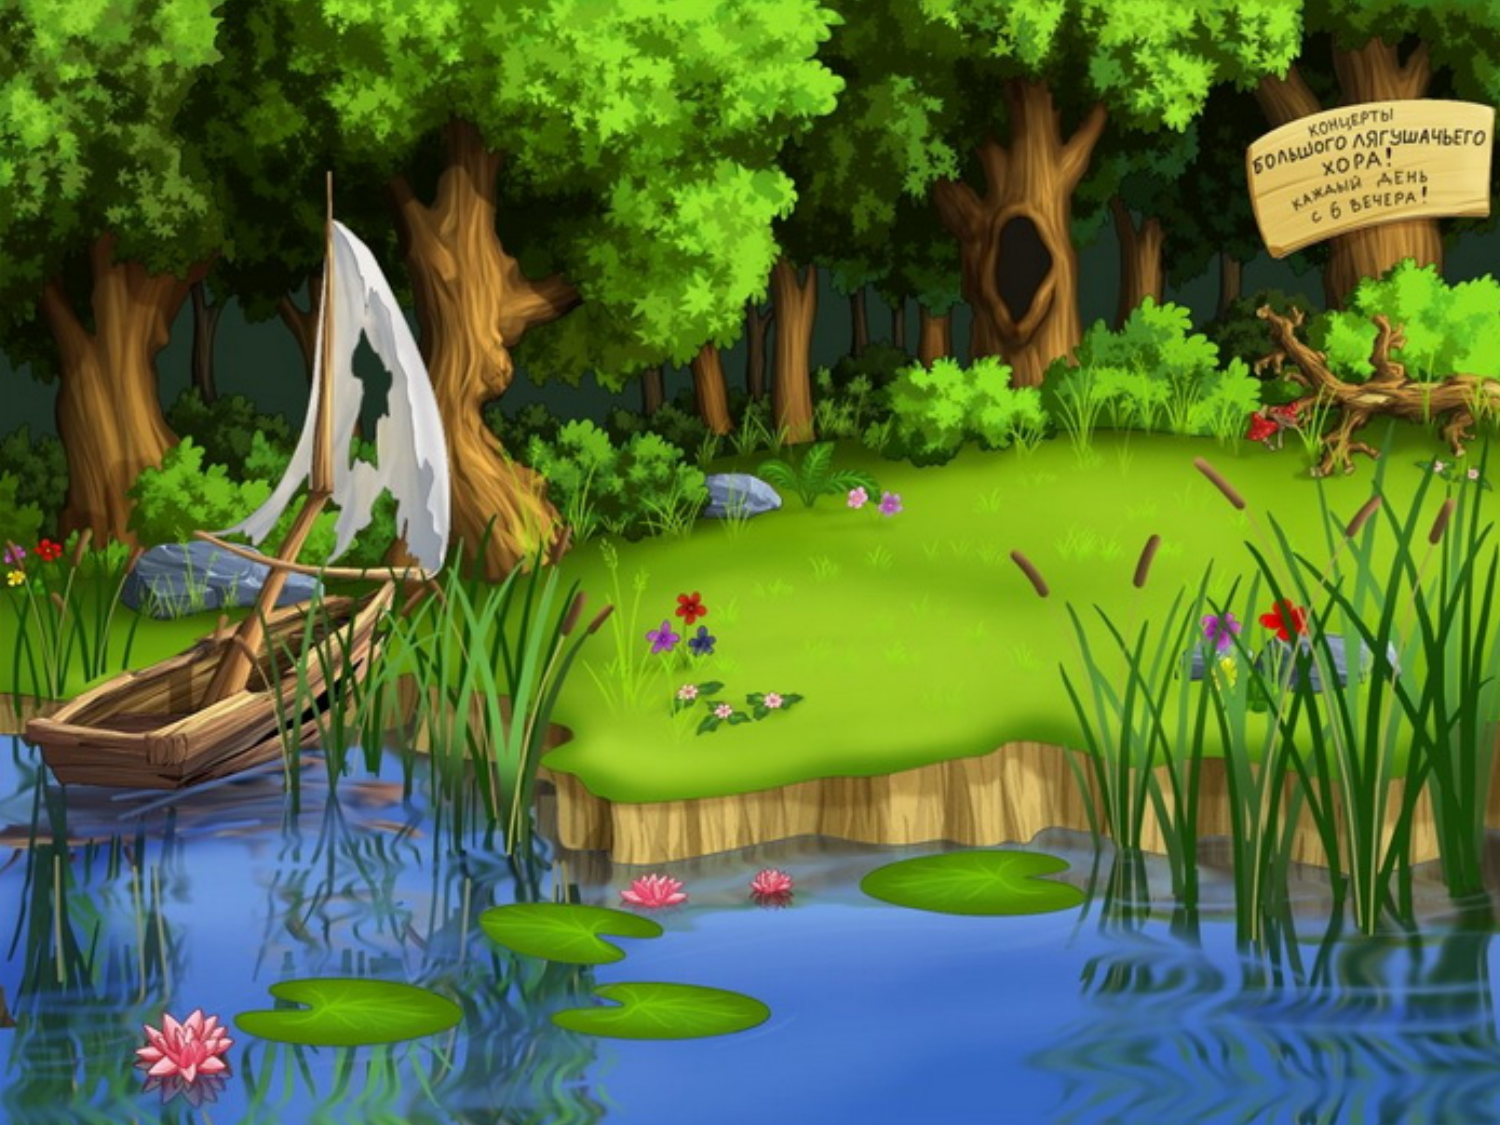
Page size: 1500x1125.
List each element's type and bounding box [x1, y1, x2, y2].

list [0, 0, 1500, 1125]
